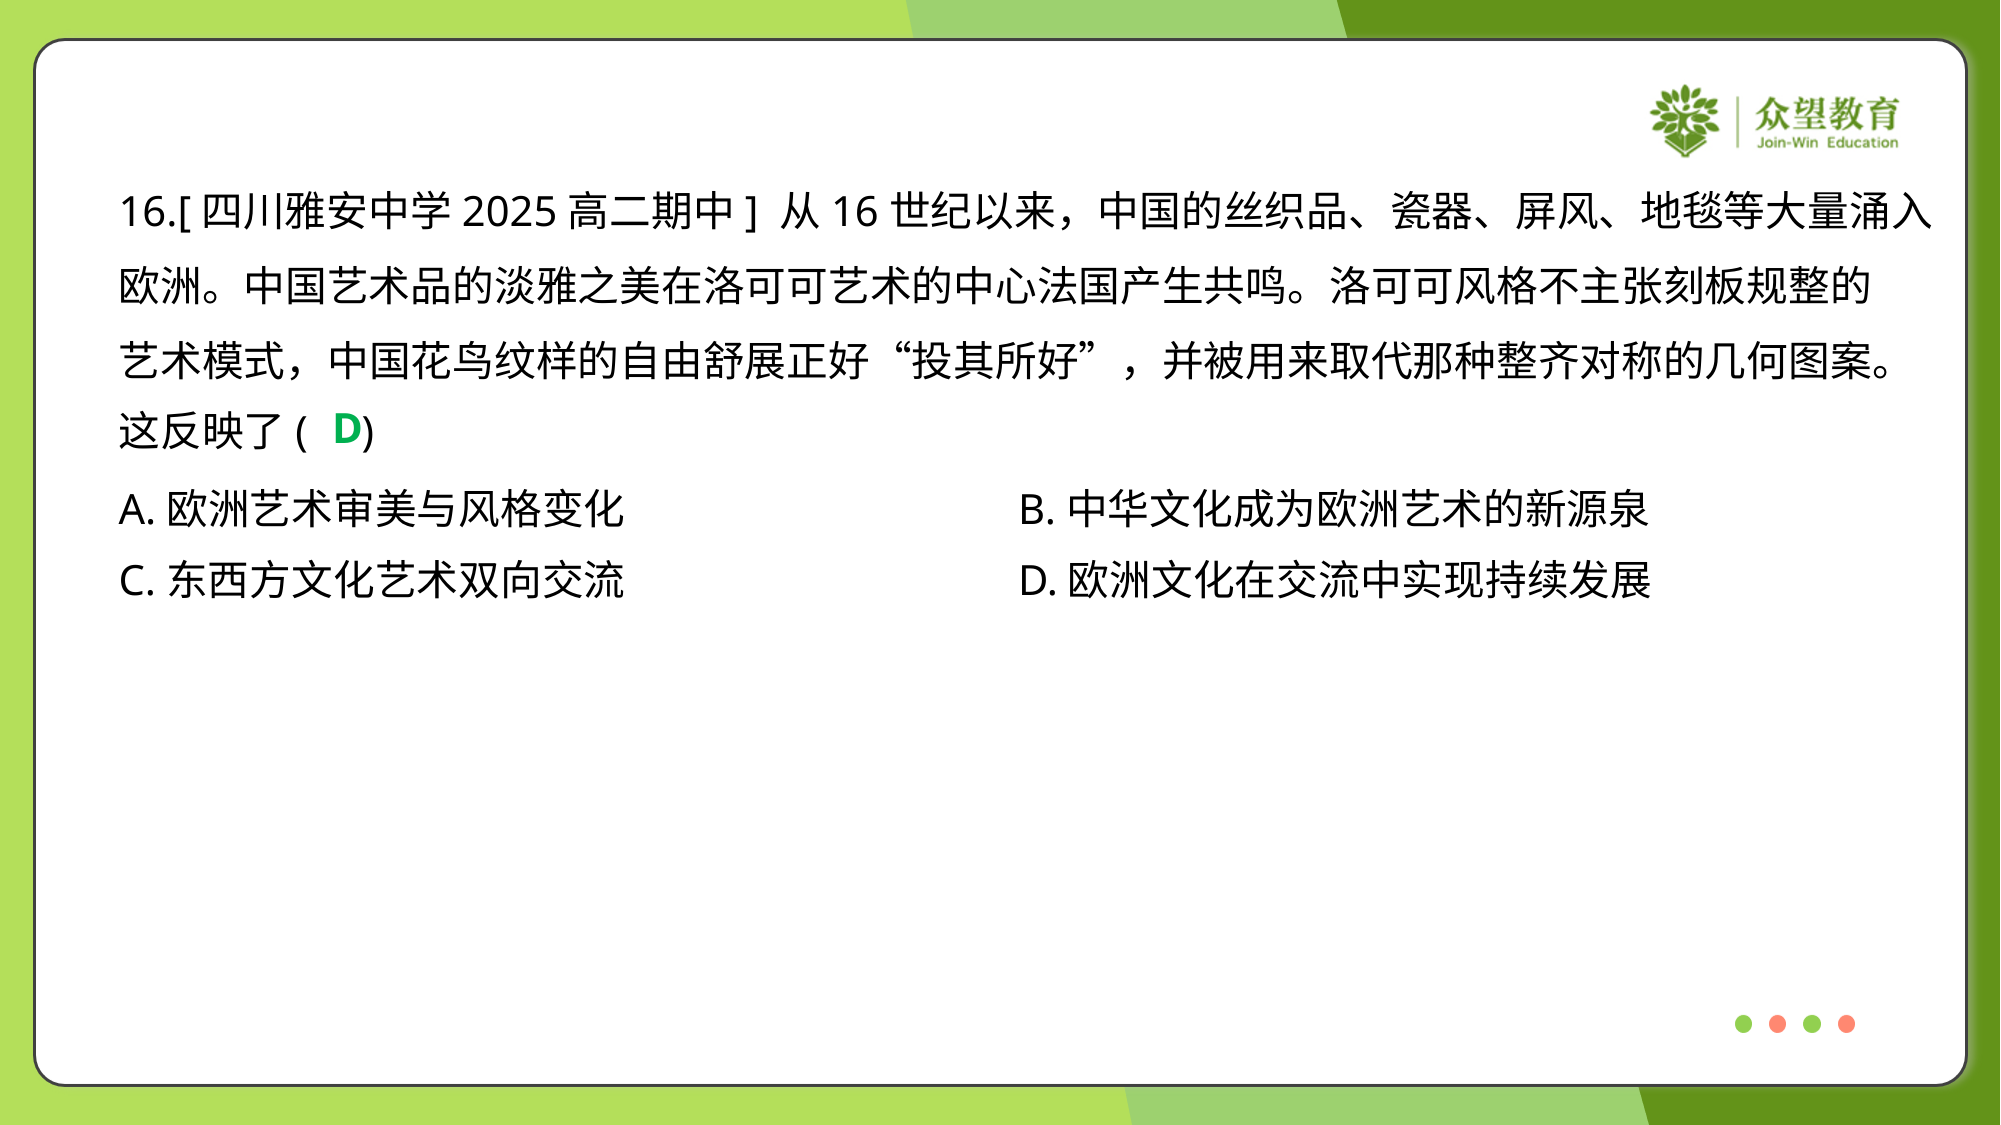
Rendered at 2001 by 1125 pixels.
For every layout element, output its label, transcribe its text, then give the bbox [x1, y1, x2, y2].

text_box D [315, 381, 380, 446]
text_box A.欧洲艺术审美与风格变化 B.中华文化成为欧洲艺术的新源泉 C.东西方文化艺术双向交流 D.欧洲文化在交流中实现持续发展 [118, 457, 1883, 597]
picture [0, 0, 2000, 1125]
text_box 16.[四川雅安中学2025高二期中] 从16世纪以来，中国的丝织品、瓷器、屏风、地毯等大量涌入 欧洲。中国艺术品的淡雅之美在洛可可艺术的中心法国产生共鸣。洛可可风格不主张刻板规整的 艺术模式，中国花鸟纹样的自由舒展正好“投其所好”，并被用来取代那种整齐对称的几何图案。 这反映了( ) [118, 159, 1883, 448]
